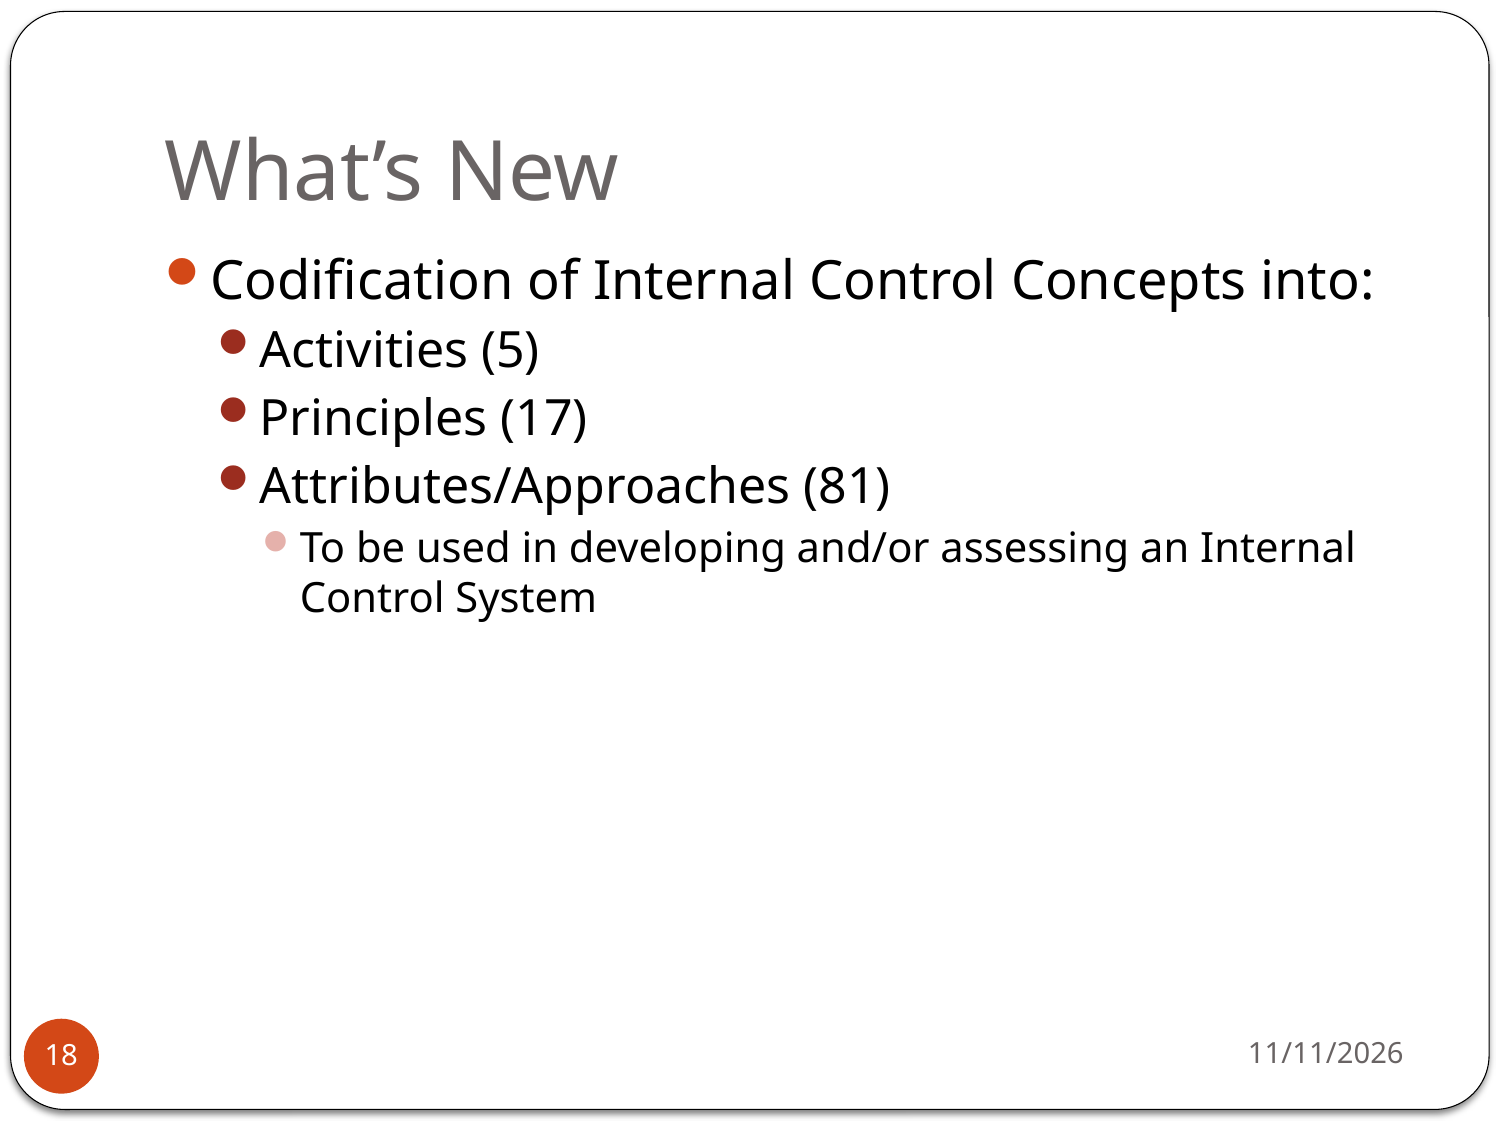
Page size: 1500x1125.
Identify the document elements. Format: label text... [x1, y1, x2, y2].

title What’s New [150, 45, 1425, 233]
slide_number 18 [23, 1018, 99, 1094]
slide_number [1012, 1015, 1419, 1094]
list Codification of Internal Control Concepts into: Activities (5) Principles (17) Attributes/Approaches (81) To be used in developing and/or assessing an Internal Control System [150, 237, 1425, 988]
